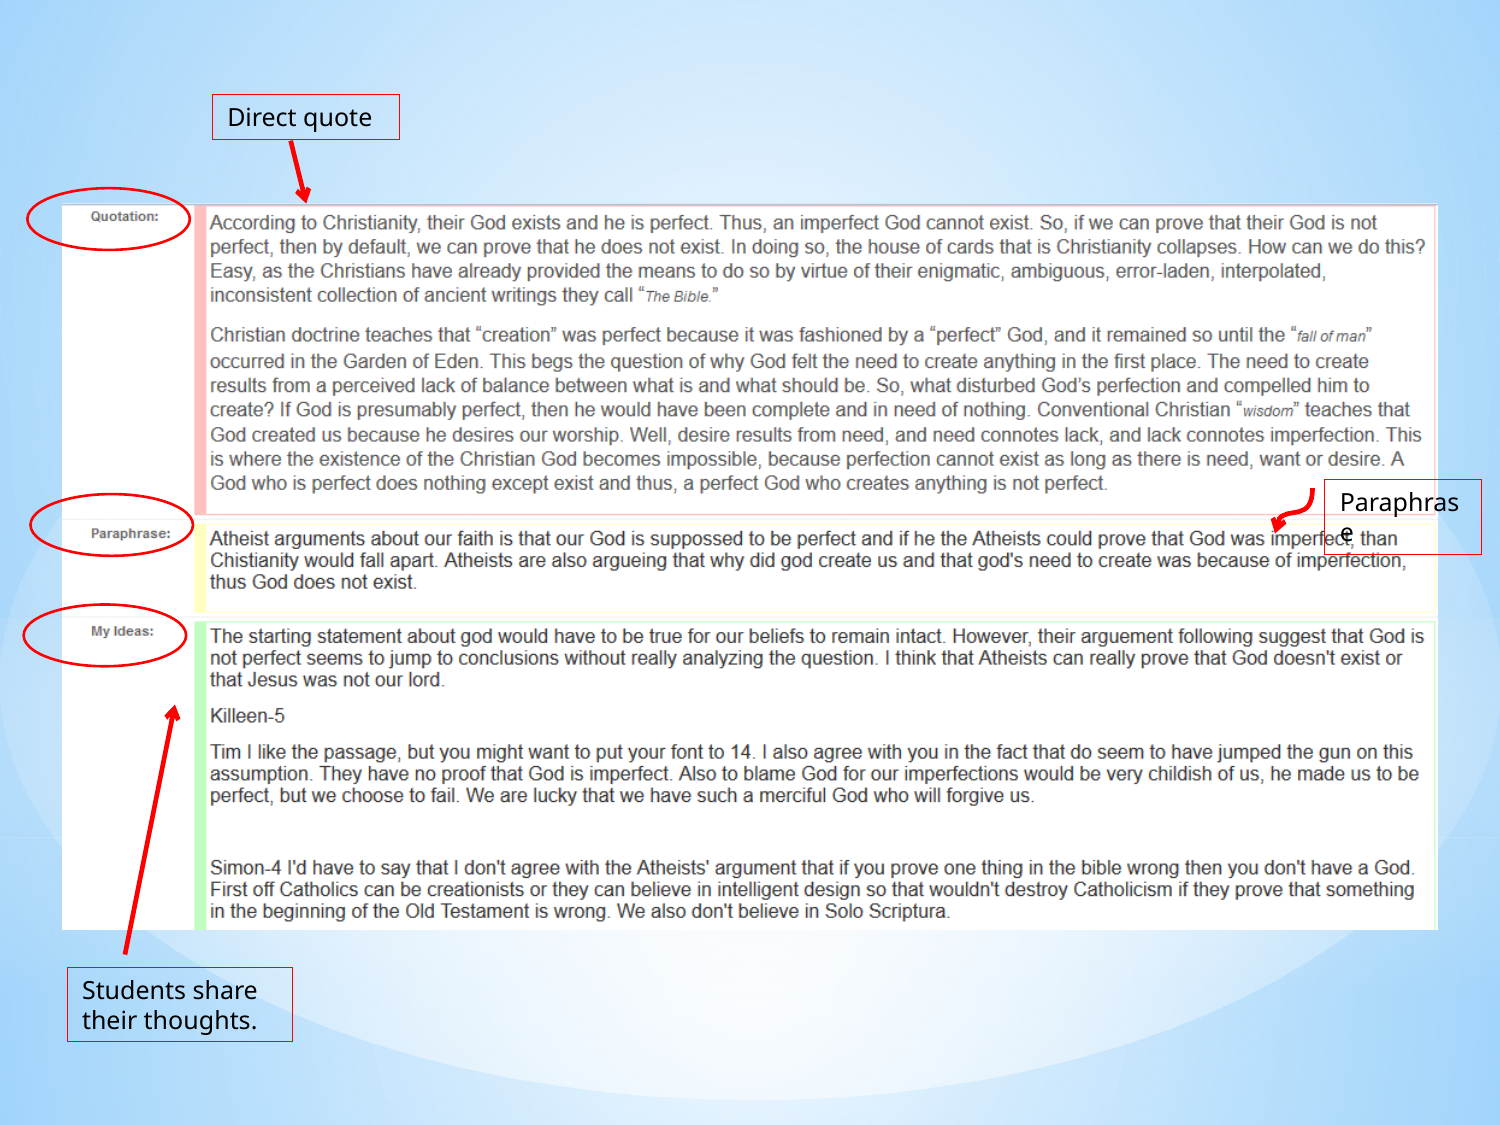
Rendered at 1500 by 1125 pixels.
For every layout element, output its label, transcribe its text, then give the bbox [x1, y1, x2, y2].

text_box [124, 704, 176, 955]
text_box Students share their thoughts. [67, 967, 293, 1042]
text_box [290, 140, 307, 204]
text_box [29, 501, 56, 549]
text_box [22, 609, 56, 662]
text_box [1270, 491, 1317, 530]
picture [62, 203, 1439, 930]
text_box Paraphrase [1443, 479, 1482, 555]
text_box Direct quote [212, 94, 400, 140]
text_box [26, 186, 176, 244]
